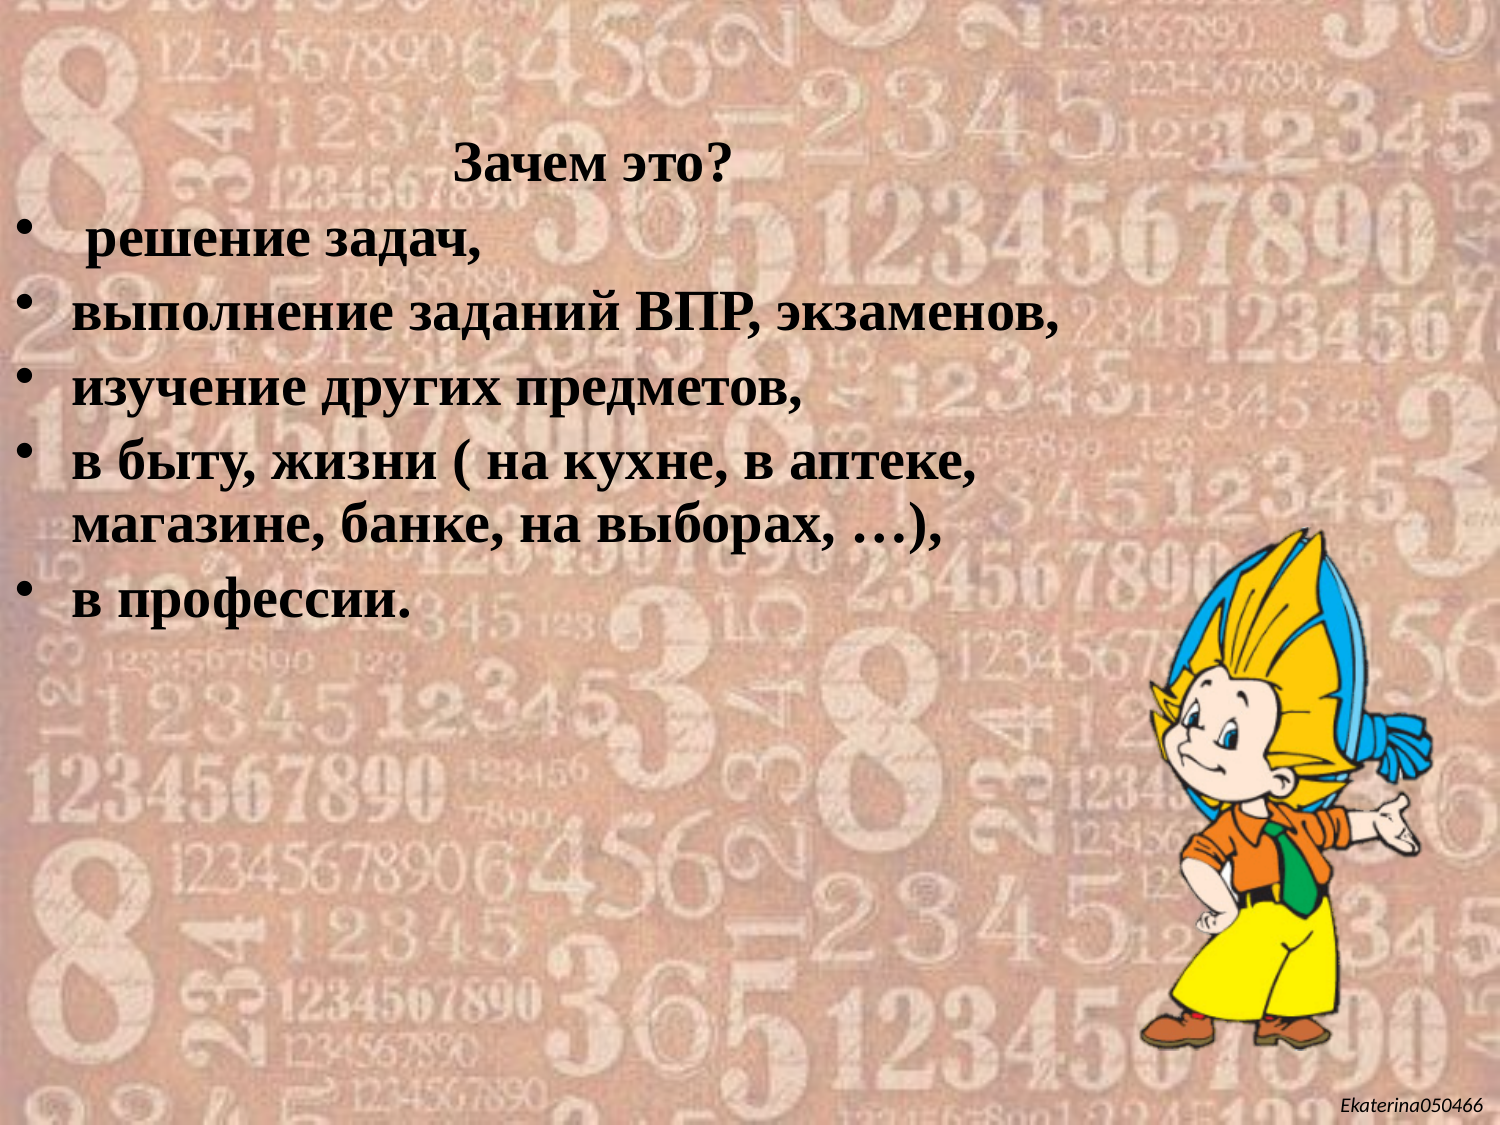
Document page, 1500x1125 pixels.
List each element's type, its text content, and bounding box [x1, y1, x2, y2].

picture [1139, 527, 1436, 1051]
text_box Зачем это? решение задач, выполнение заданий ВПР, экзаменов, изучение других предметов, в быту, жизни ( на кухне, в аптеке, магазине, банке, на выборах, …), в профессии. [0, 123, 1188, 638]
